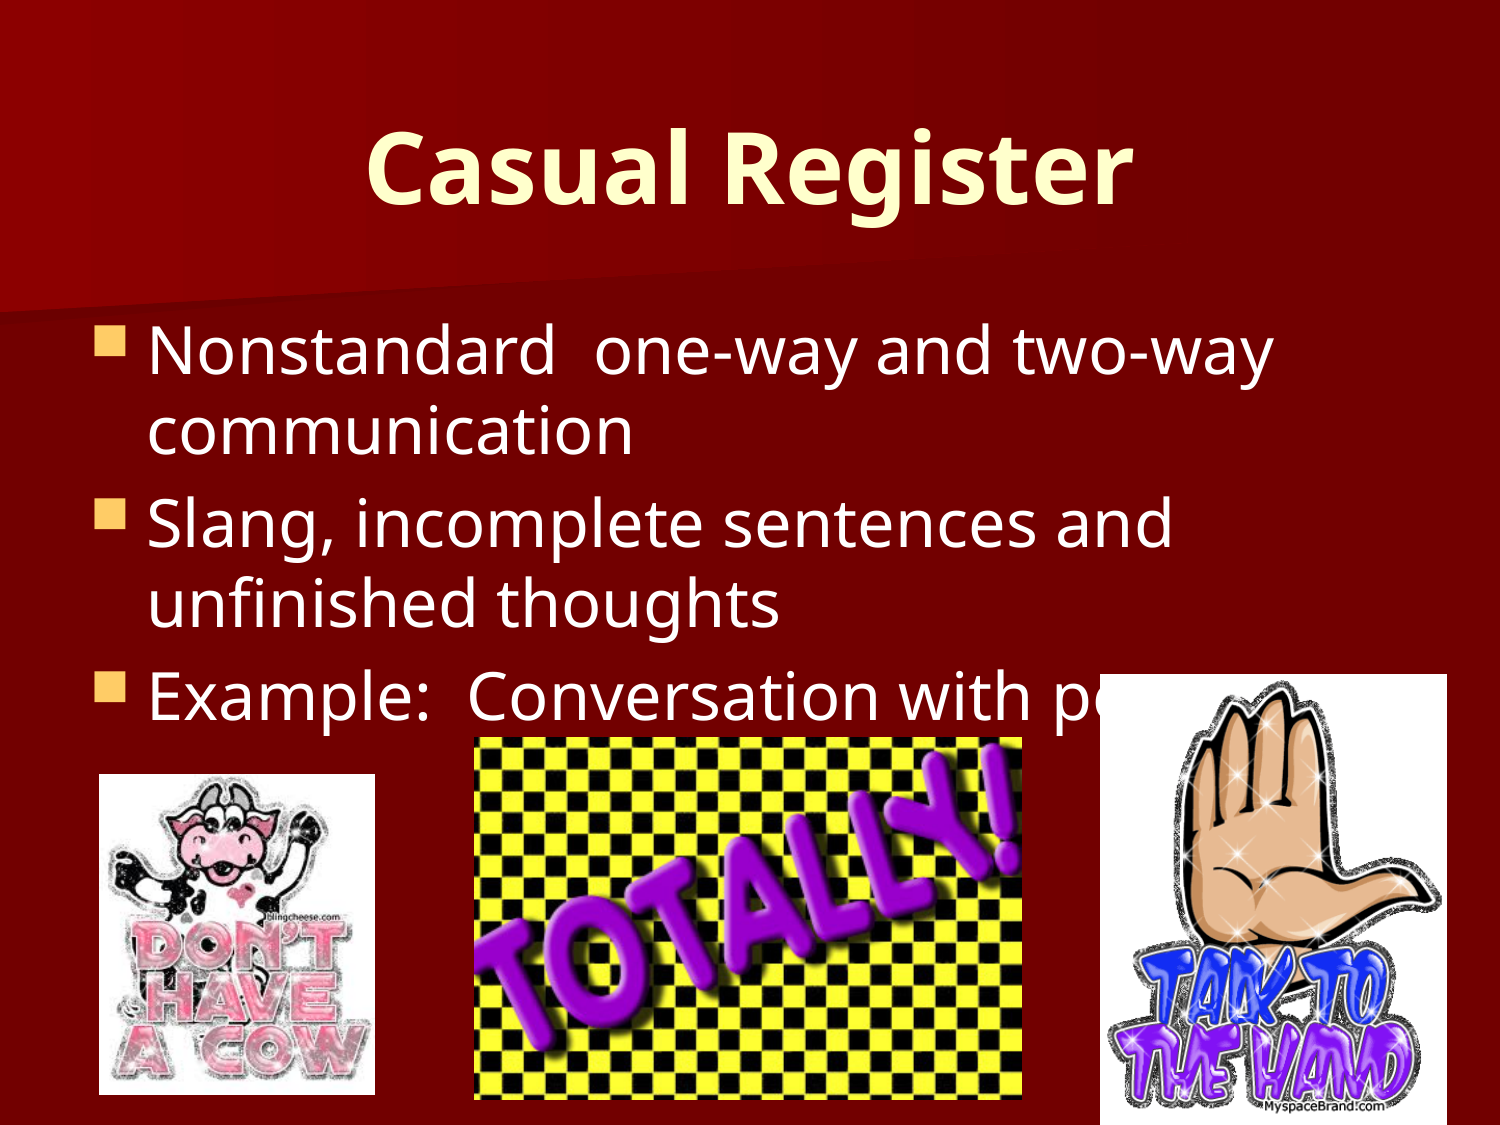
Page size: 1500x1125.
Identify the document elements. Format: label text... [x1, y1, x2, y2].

picture [99, 774, 376, 1096]
title Casual Register [74, 99, 1426, 231]
picture [1099, 674, 1447, 1125]
picture [474, 737, 1022, 1101]
list Nonstandard one-way and two-way communication Slang, incomplete sentences and unfinished thoughts Example: Conversation with peers [74, 299, 1426, 976]
